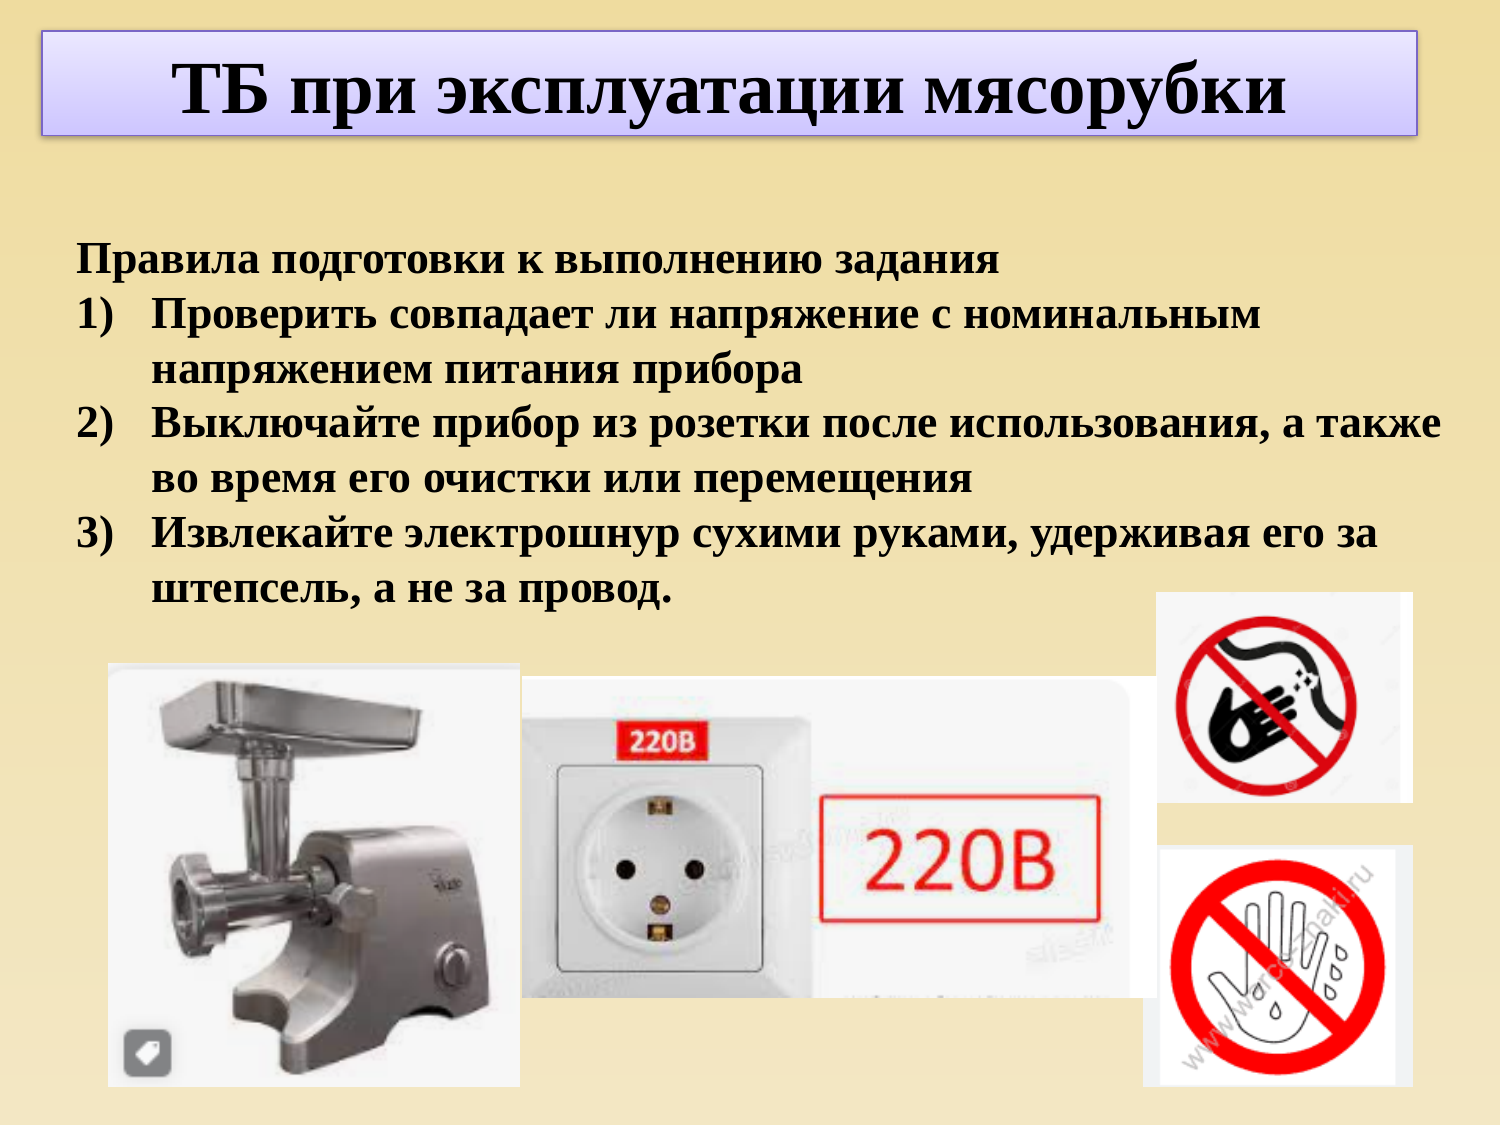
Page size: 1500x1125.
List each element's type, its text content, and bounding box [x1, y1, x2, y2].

picture [521, 591, 1413, 1087]
picture [107, 662, 520, 1087]
text_box Правила подготовки к выполнению задания Проверить совпадает ли напряжение с номинальным напряжением питания прибора Выключайте прибор из розетки после использования, а также во время его очистки или перемещения Извлекайте электрошнур сухими руками, удерживая его за штепсель, а не за провод. [62, 219, 1500, 675]
text_box ТБ при эксплуатации мясорубки [41, 30, 1418, 136]
